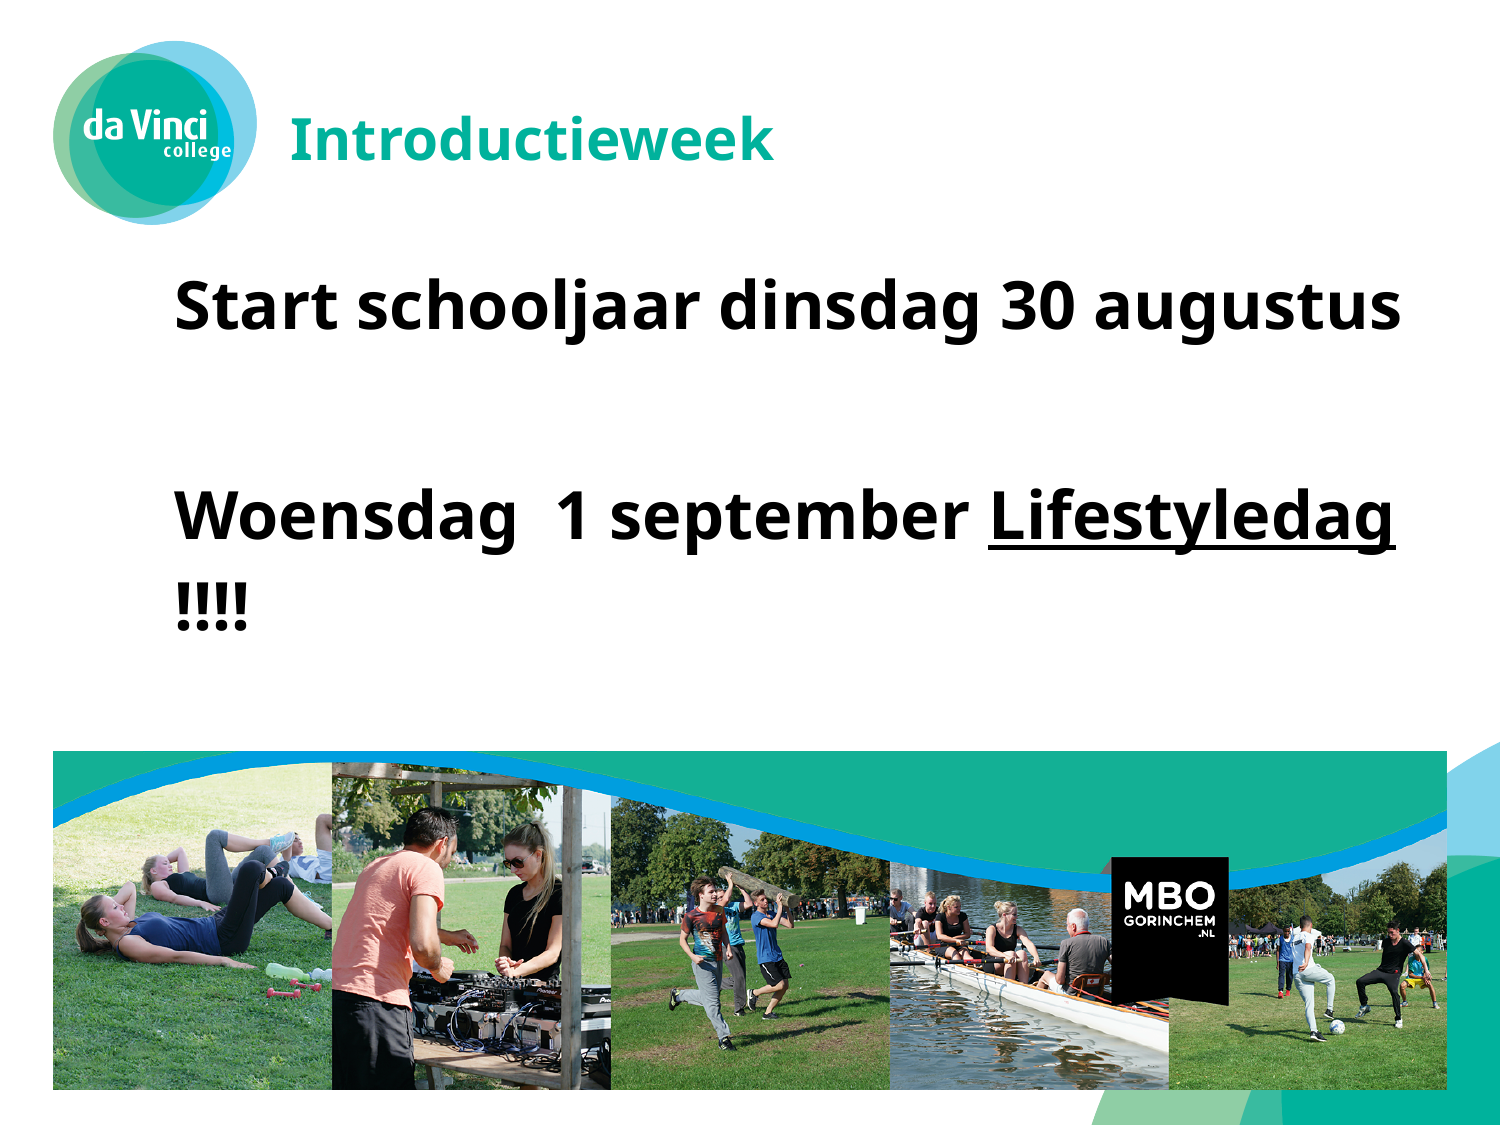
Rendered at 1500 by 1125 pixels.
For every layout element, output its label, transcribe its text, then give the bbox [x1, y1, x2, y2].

picture [0, 0, 1500, 1125]
title Introductieweek [275, 37, 1424, 180]
list Start schooljaar dinsdag 30 augustus Woensdag 1 september Lifestyledag!!!! [159, 255, 1425, 749]
